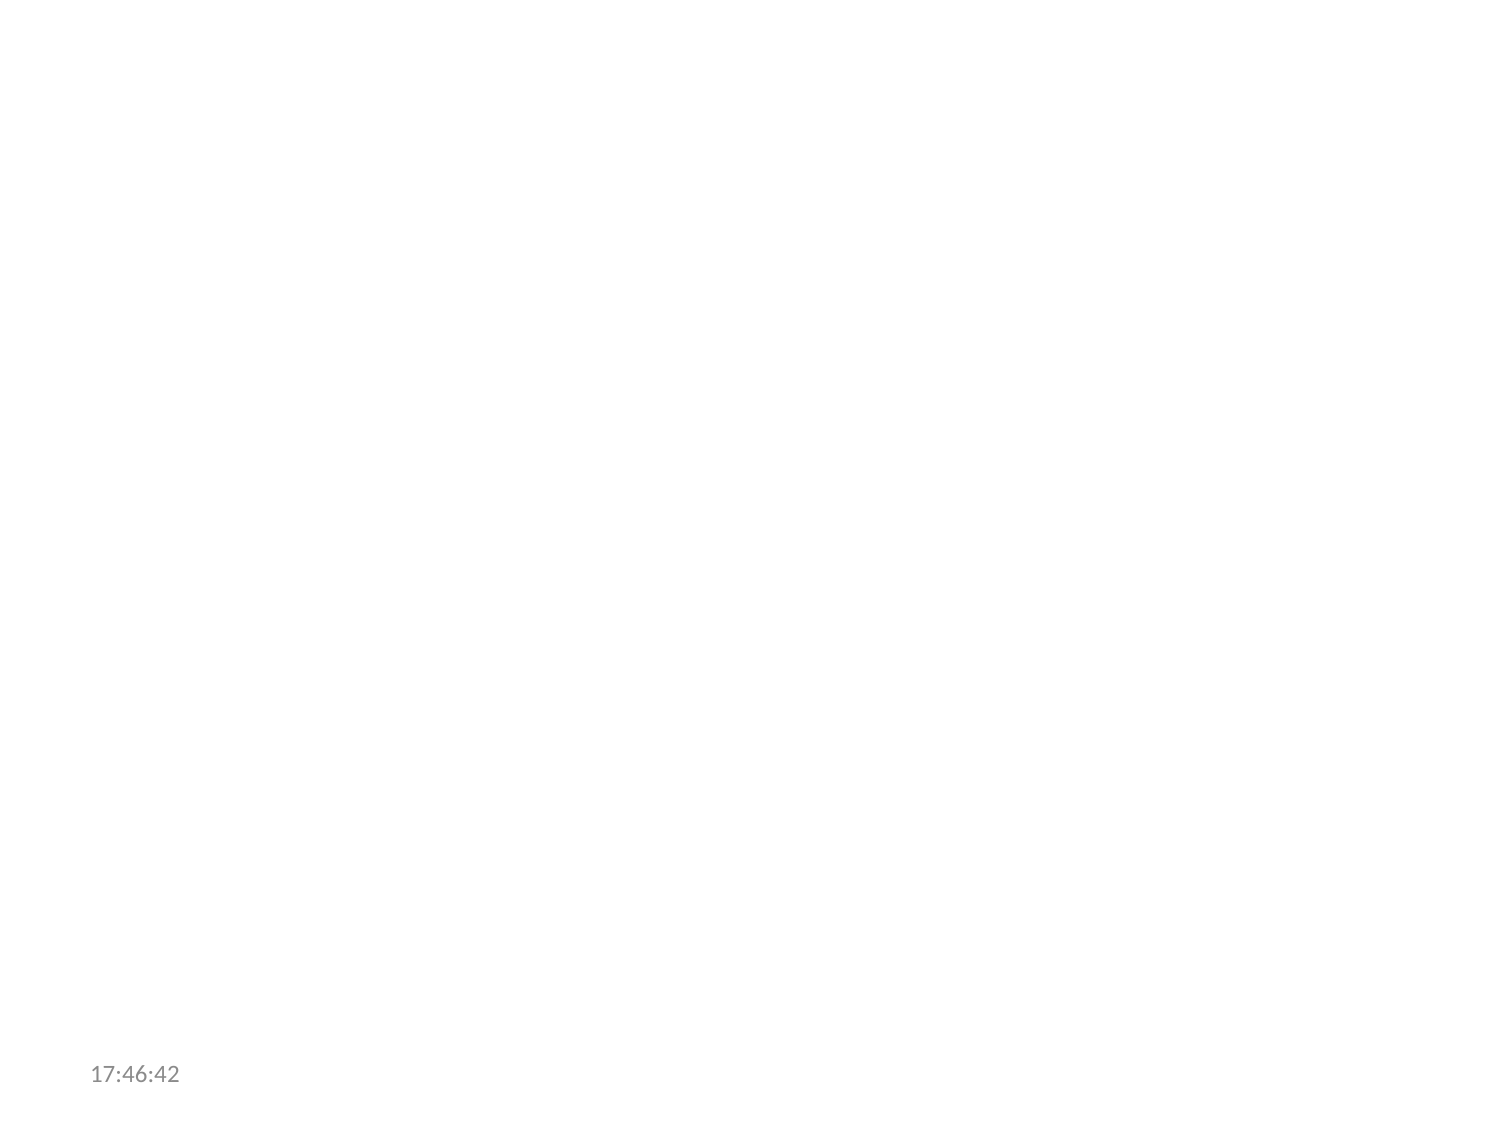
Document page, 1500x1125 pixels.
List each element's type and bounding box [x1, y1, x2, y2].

slide_number [75, 1042, 425, 1103]
